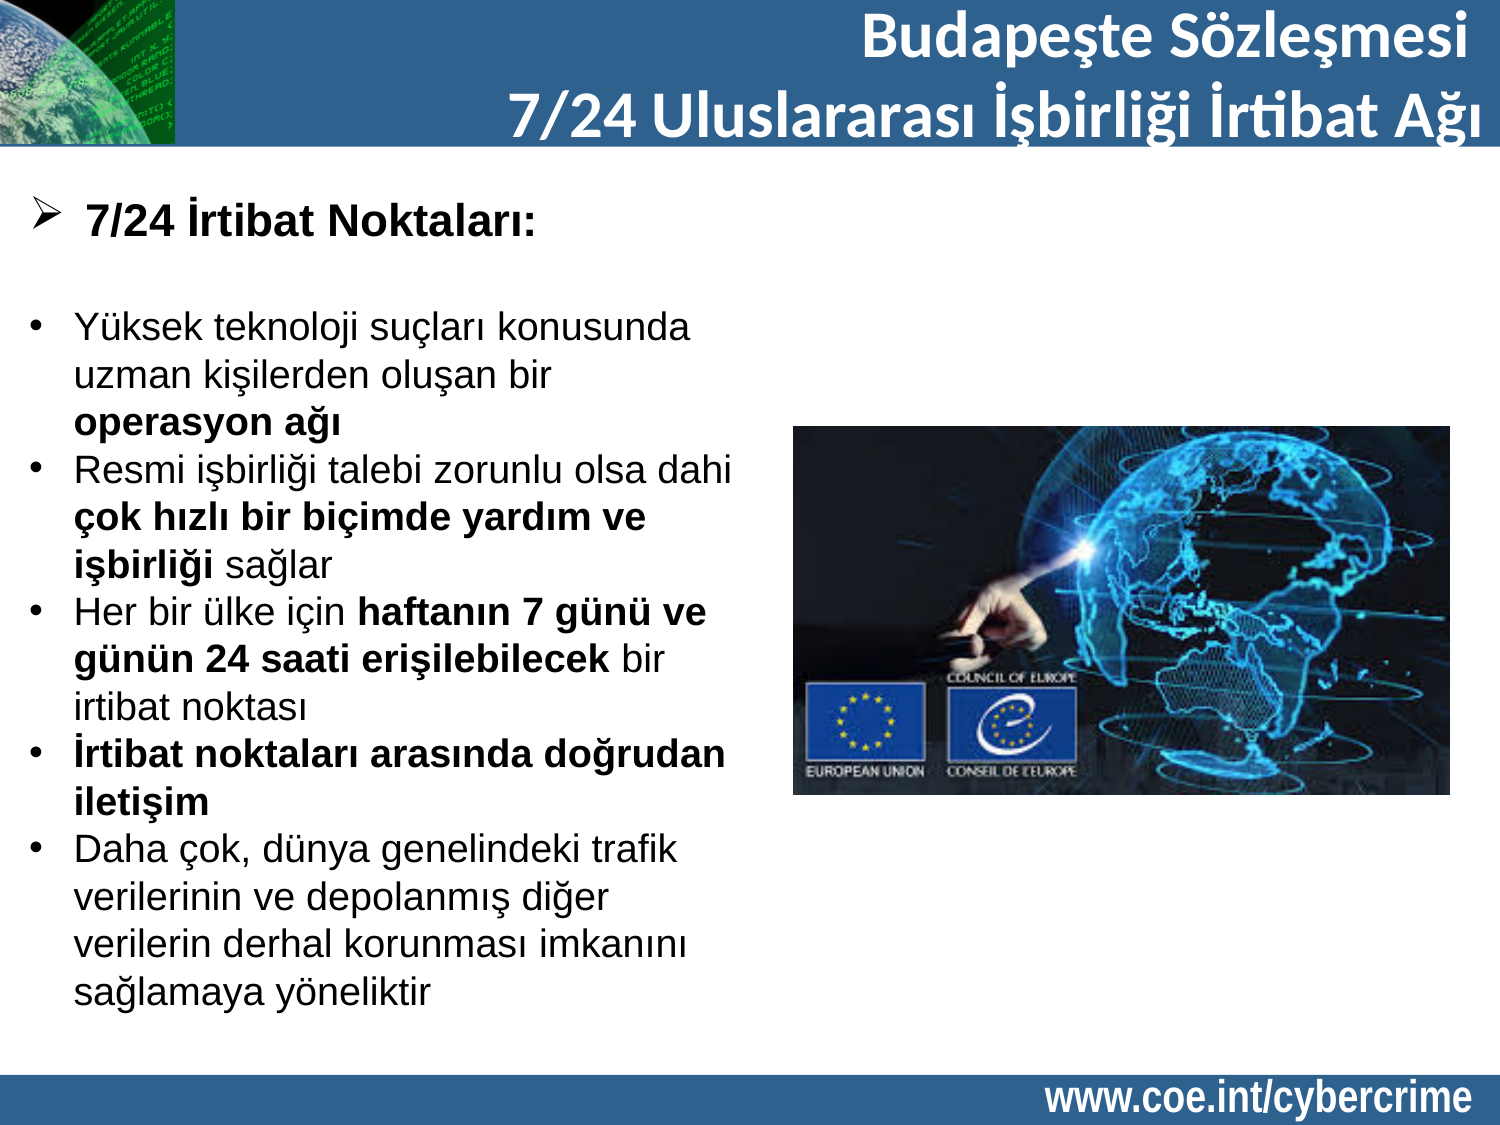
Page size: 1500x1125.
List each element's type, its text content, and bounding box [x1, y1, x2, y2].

text_box Budapeşte Sözleşmesi 7/24 Uluslararası İşbirliği İrtibat Ağı [177, 0, 1500, 149]
picture [792, 426, 1451, 795]
text_box 7/24 İrtibat Noktaları: Yüksek teknoloji suçları konusunda uzman kişilerden oluşan bir operasyon ağı Resmi işbirliği talebi zorunlu olsa dahi çok hızlı bir biçimde yardım ve işbirliği sağlar Her bir ülke için haftanın 7 günü ve günün 24 saati erişilebilecek bir irtibat noktası İrtibat noktaları arasında doğrudan iletişim Daha çok, dünya genelindeki trafik verilerinin ve depolanmış diğer verilerin derhal korunması imkanını sağlamaya yöneliktir [14, 183, 765, 1021]
picture [0, 0, 175, 144]
text_box [0, 1073, 1030, 1125]
text_box www.coe.int/cybercrime [1030, 1059, 1500, 1125]
